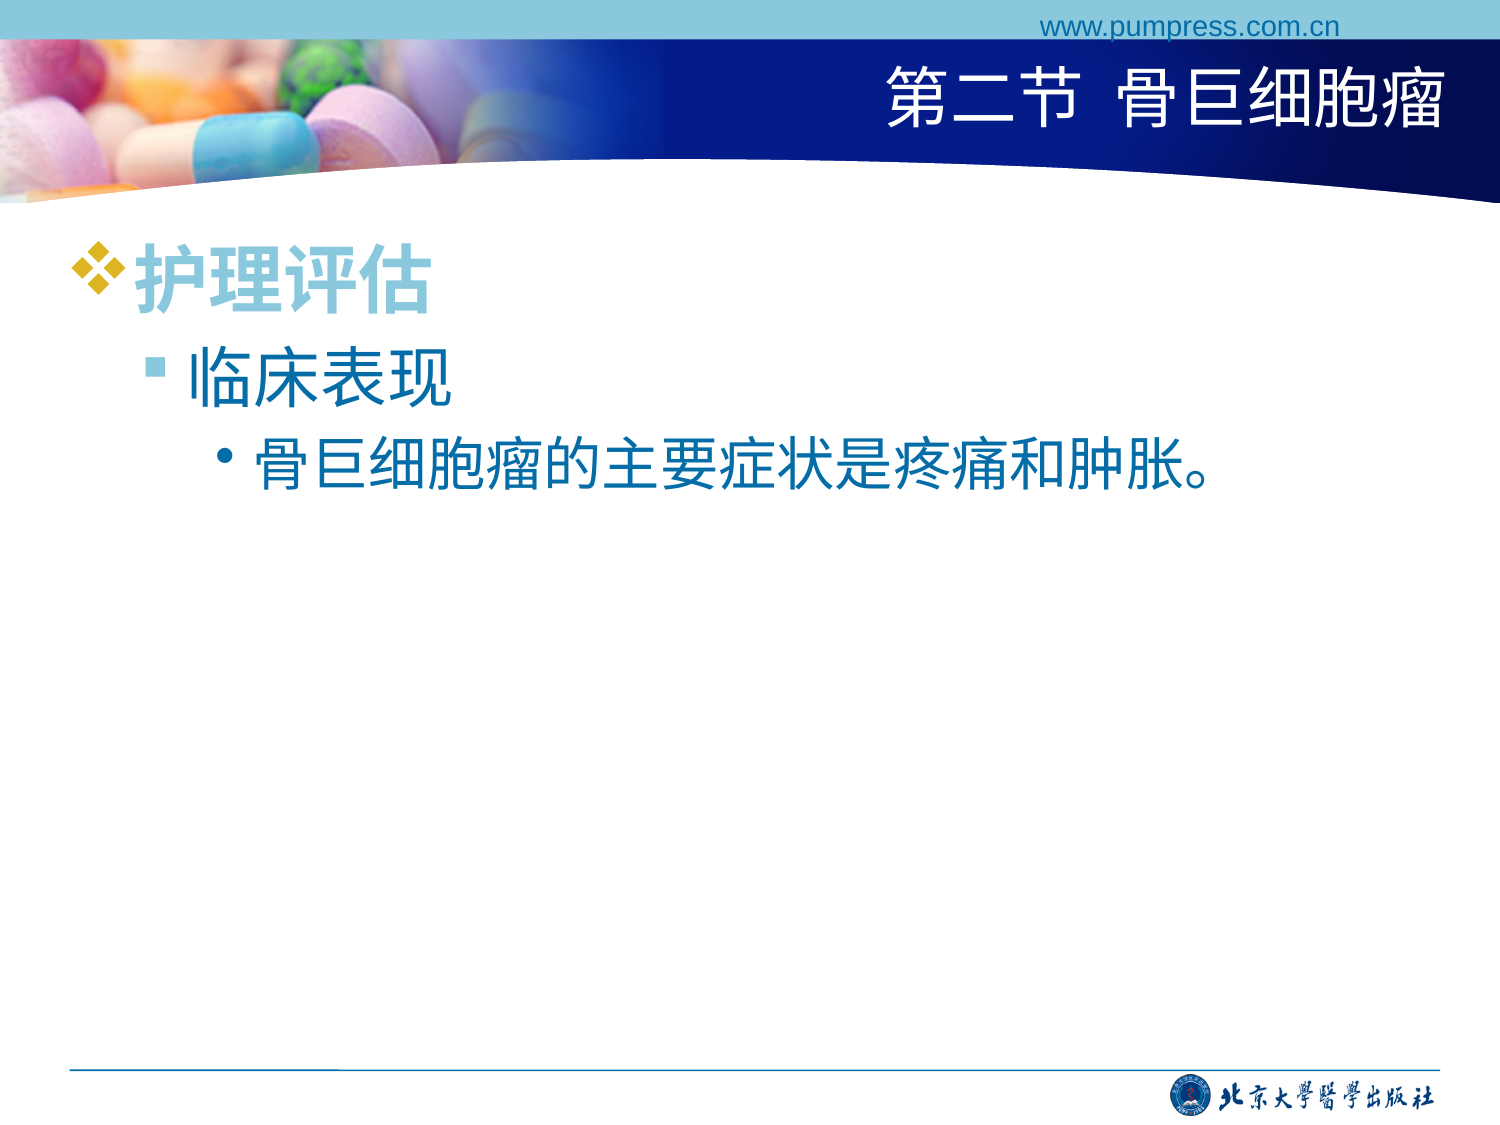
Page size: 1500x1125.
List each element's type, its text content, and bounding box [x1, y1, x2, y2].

slide_number www.pumpress.com.cn [1025, 0, 1463, 38]
picture [1170, 1074, 1436, 1118]
picture [0, 40, 1500, 203]
list 护理评估 临床表现 骨巨细胞瘤的主要症状是疼痛和肿胀。 [49, 224, 1463, 1026]
title 第二节 骨巨细胞瘤 [137, 49, 1463, 143]
